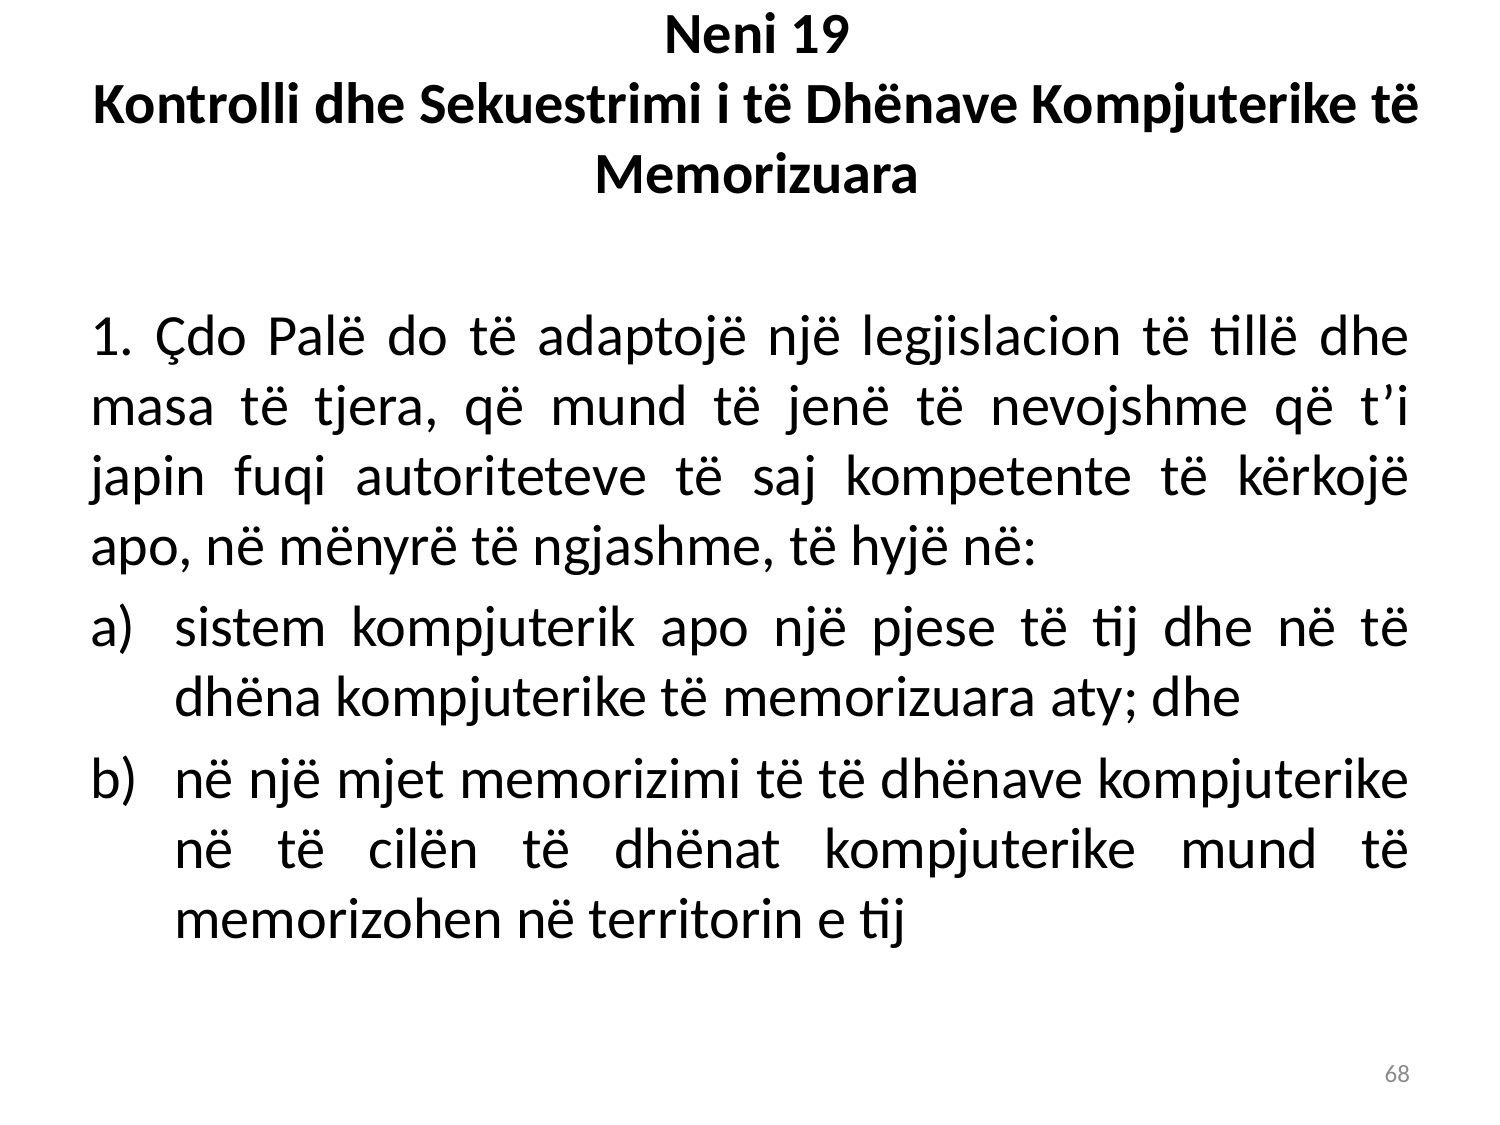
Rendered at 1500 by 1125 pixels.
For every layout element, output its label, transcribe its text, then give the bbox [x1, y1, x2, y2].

slide_number 68 [1074, 1042, 1425, 1103]
list 1. Çdo Palë do të adaptojë një legjislacion të tillë dhe masa të tjera, që mund të jenë të nevojshme që t’i japin fuqi autoriteteve të saj kompetente të kërkojë apo, në mënyrë të ngjashme, të hyjë në: sistem kompjuterik apo një pjese të tij dhe në të dhëna kompjuterike të memorizuara aty; dhe në një mjet memorizimi të të dhënave kompjuterike në të cilën të dhënat kompjuterike mund të memorizohen në territorin e tij [74, 289, 1426, 1019]
title Neni 19 Kontrolli dhe Sekuestrimi i të Dhënave Kompjuterike të Memorizuara [14, 0, 1500, 201]
